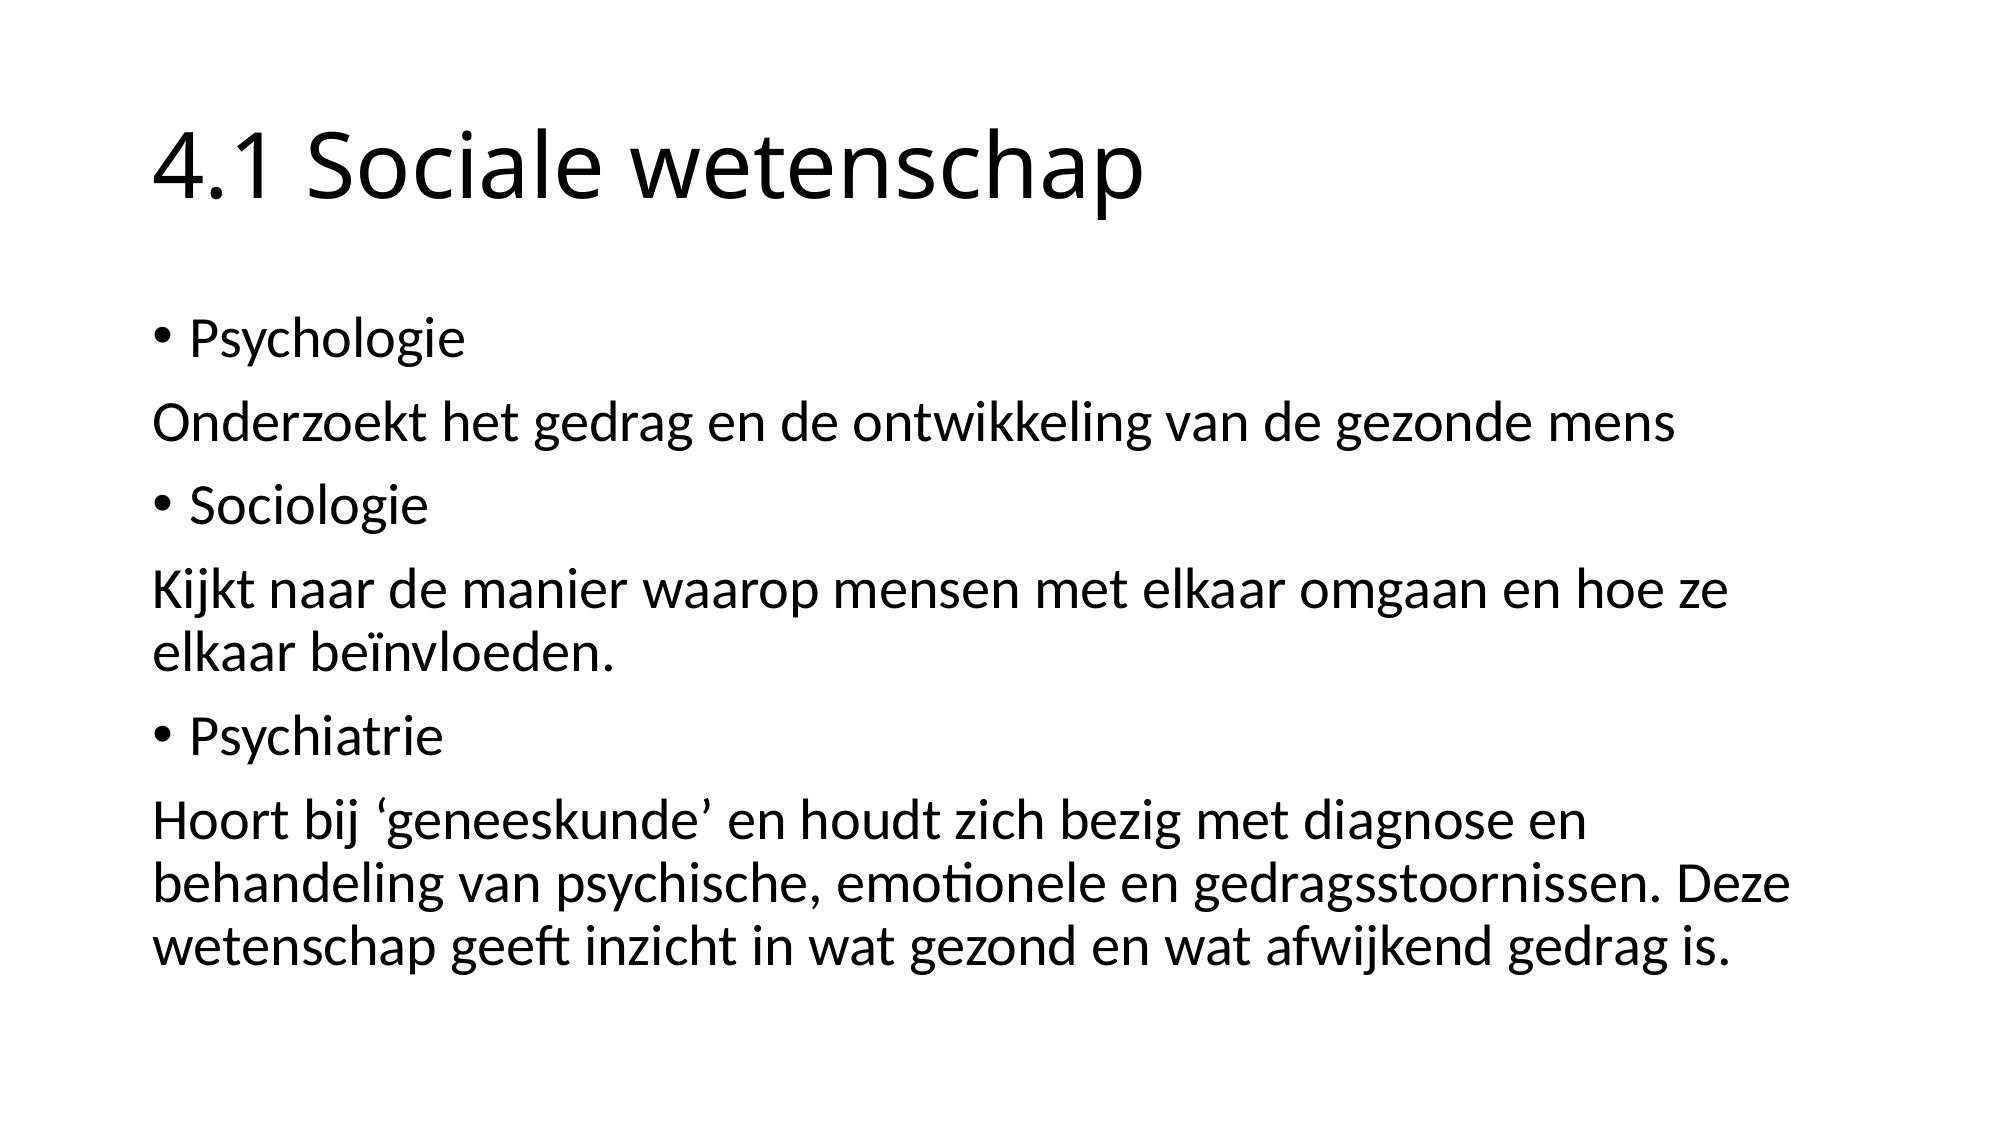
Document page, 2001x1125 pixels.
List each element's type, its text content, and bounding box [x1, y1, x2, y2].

list Psychologie Onderzoekt het gedrag en de ontwikkeling van de gezonde mens Sociologie Kijkt naar de manier waarop mensen met elkaar omgaan en hoe ze elkaar beïnvloeden. Psychiatrie Hoort bij ‘geneeskunde’ en houdt zich bezig met diagnose en behandeling van psychische, emotionele en gedragsstoornissen. Deze wetenschap geeft inzicht in wat gezond en wat afwijkend gedrag is. [137, 299, 1863, 1014]
title 4.1 Sociale wetenschap [137, 59, 1863, 278]
